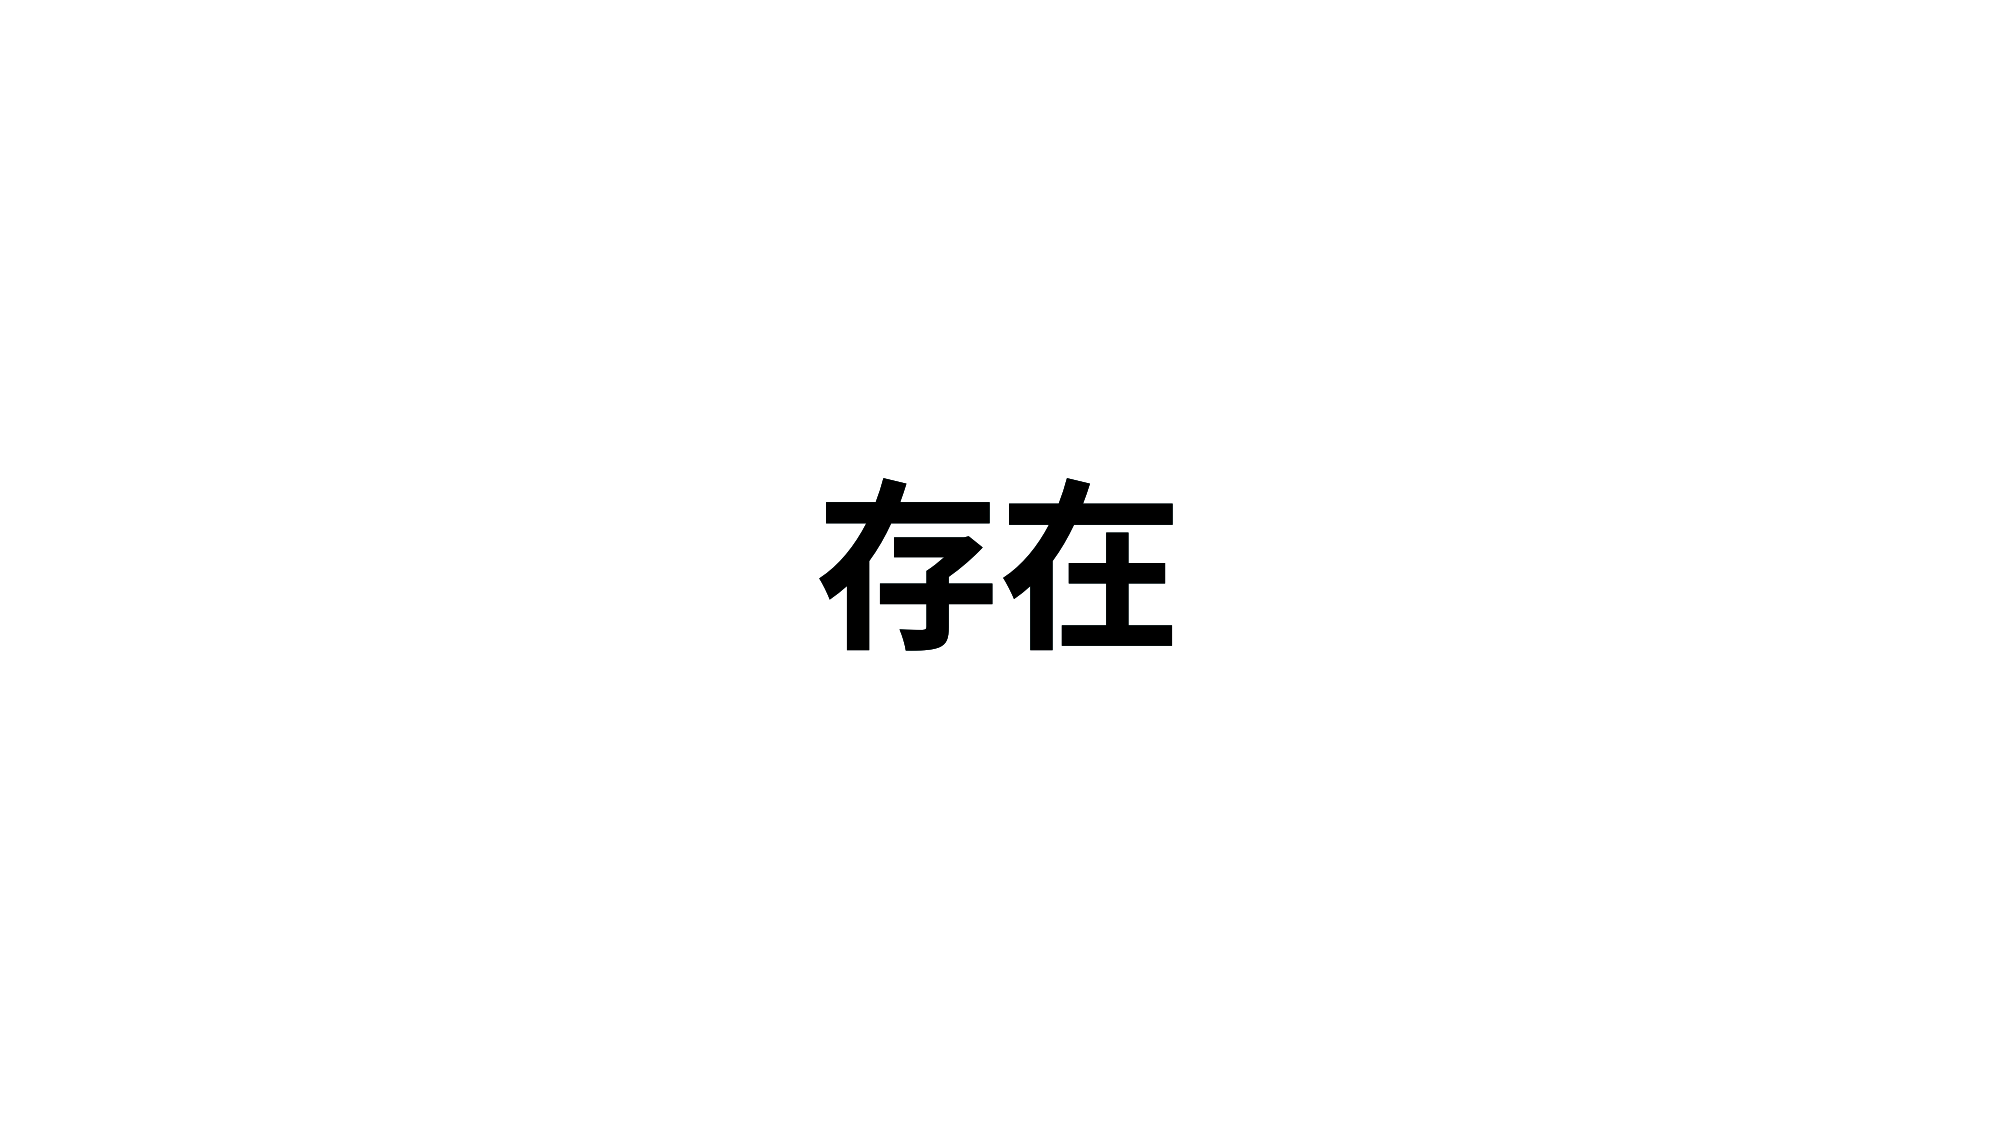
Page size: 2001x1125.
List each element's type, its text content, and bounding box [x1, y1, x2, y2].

text_box 存在 [699, 443, 1301, 679]
